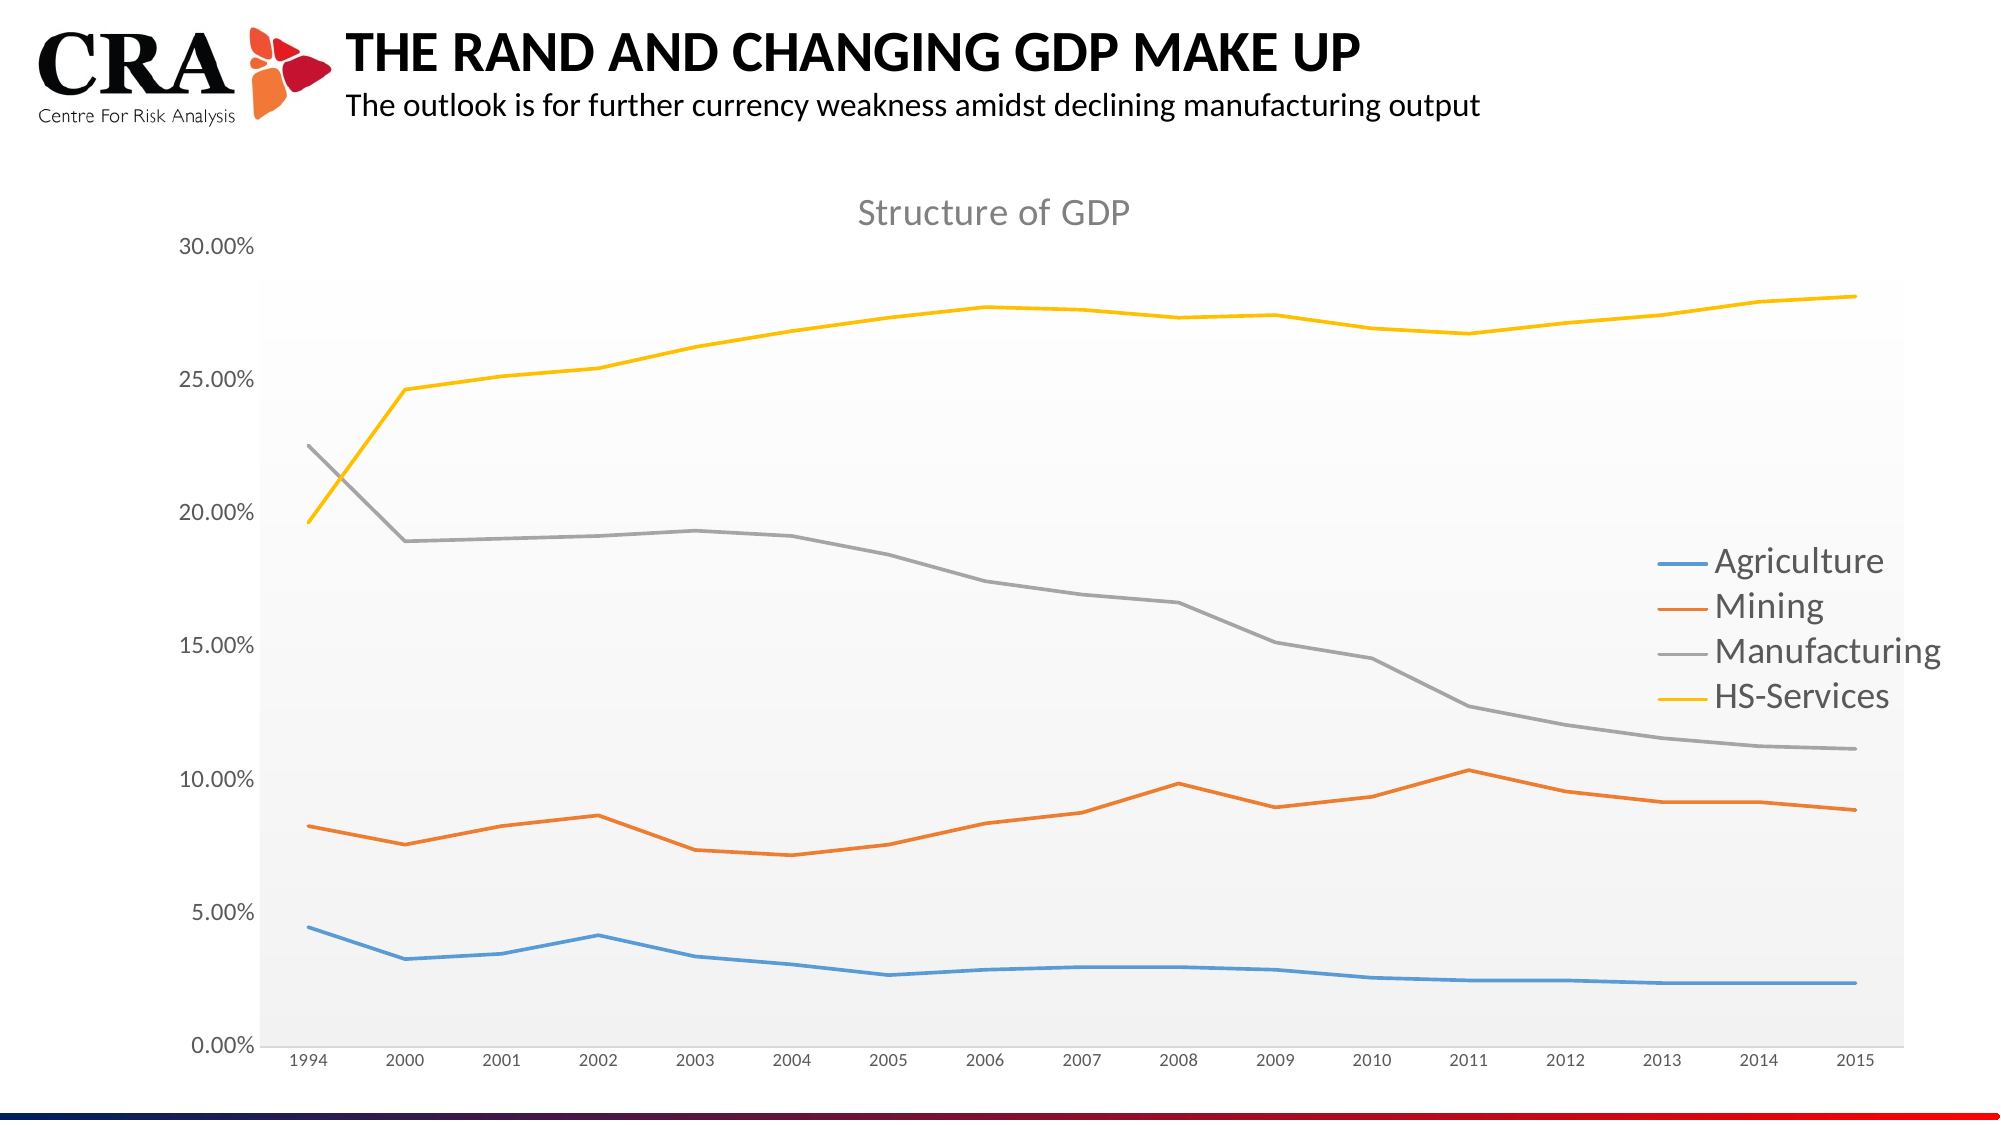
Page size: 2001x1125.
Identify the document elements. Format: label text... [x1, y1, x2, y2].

text_box [0, 1111, 2000, 1122]
picture [23, 11, 346, 137]
text_box THE RAND AND CHANGING GDP MAKE UP The outlook is for further currency weakness amidst declining manufacturing output [330, 5, 1848, 156]
chart [23, 156, 1967, 1107]
